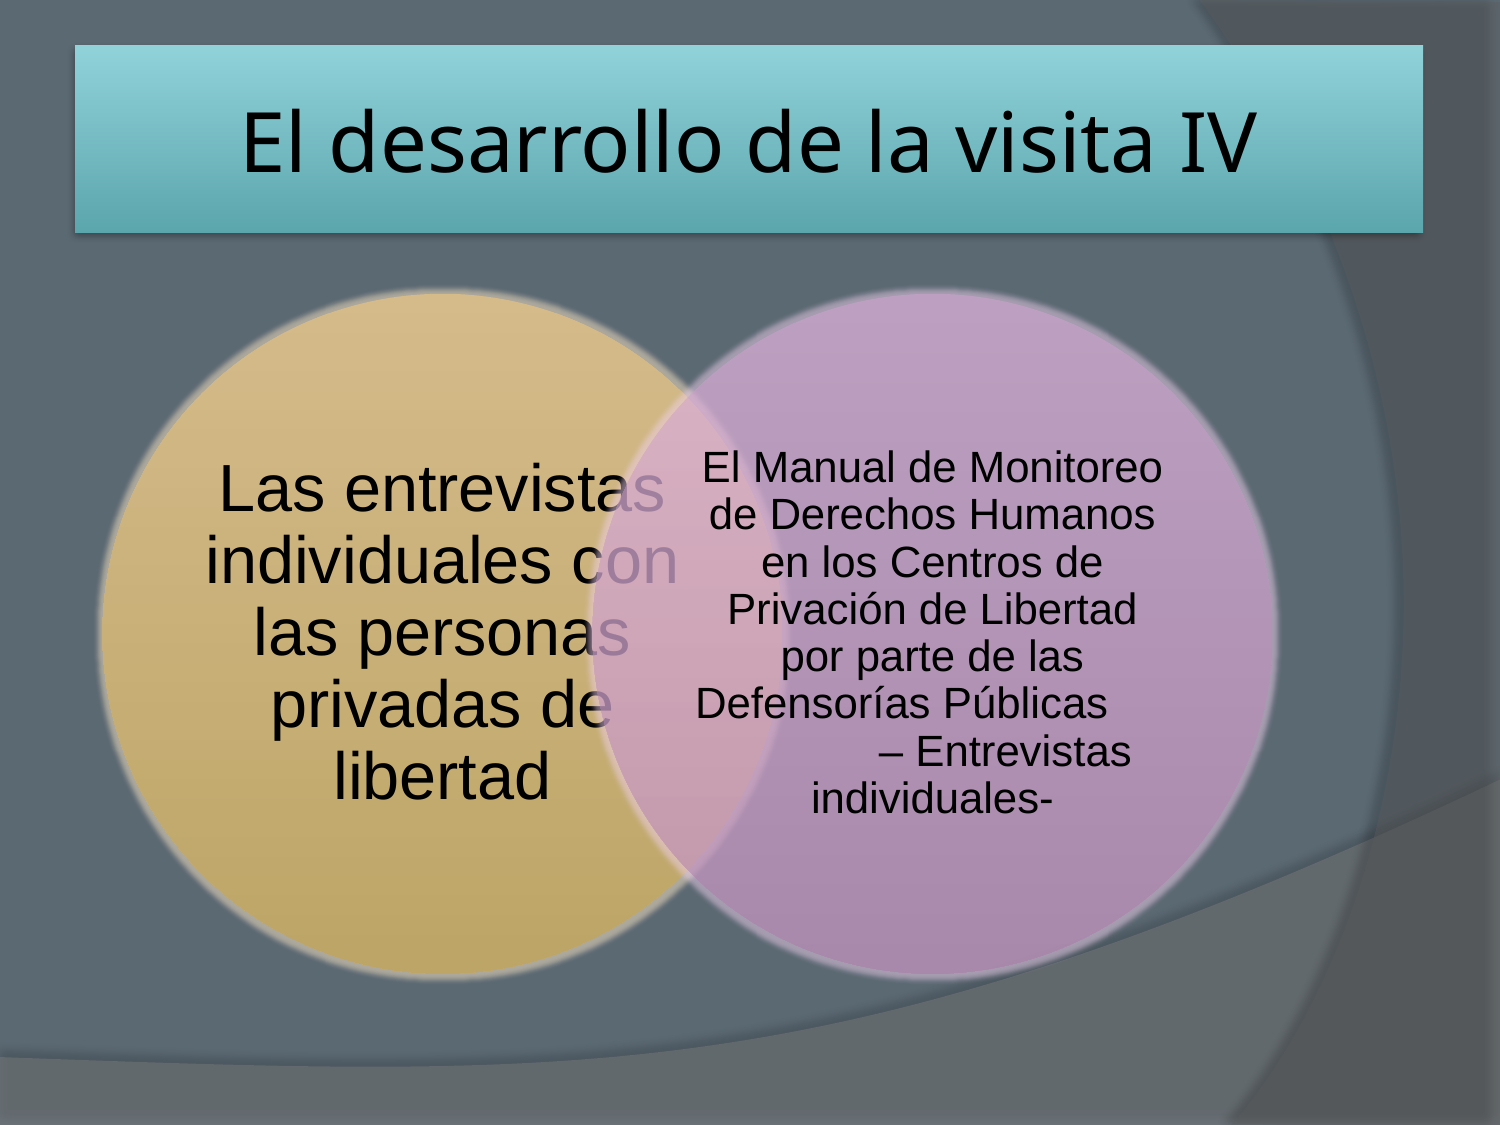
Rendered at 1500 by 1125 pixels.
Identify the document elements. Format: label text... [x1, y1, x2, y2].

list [74, 262, 1301, 1006]
title El desarrollo de la visita IV [74, 44, 1424, 233]
